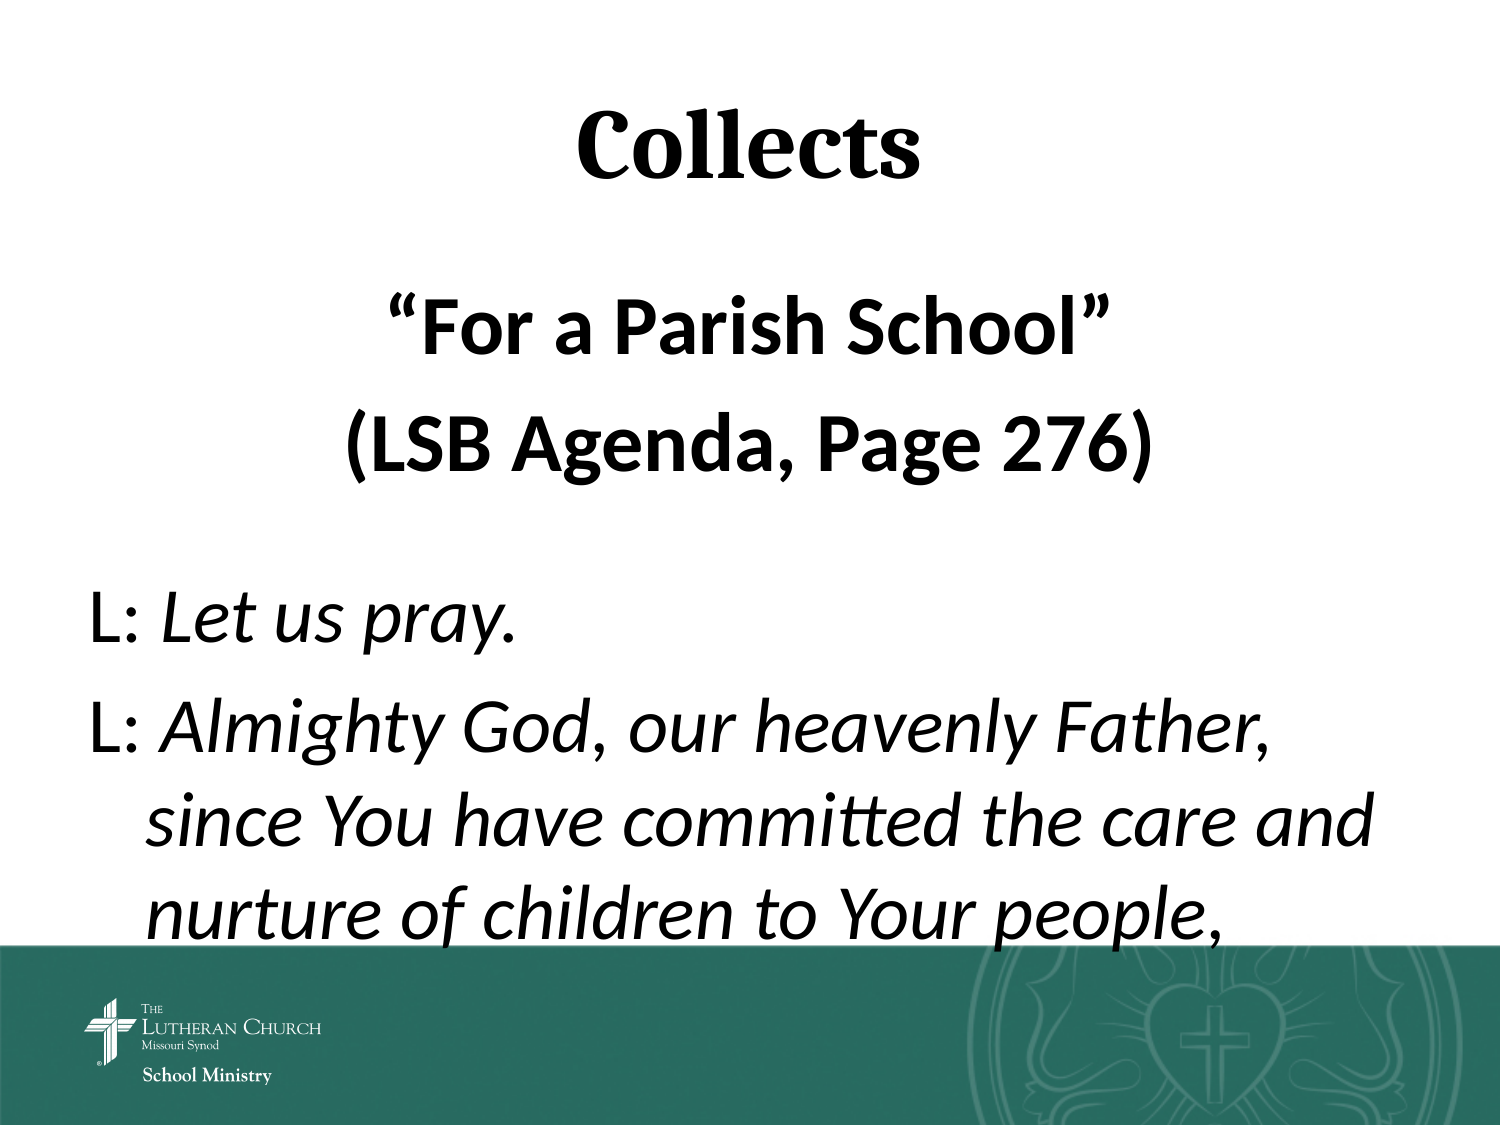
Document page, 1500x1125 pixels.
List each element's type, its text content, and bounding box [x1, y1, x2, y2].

title Collects [73, 45, 1428, 233]
list “For a Parish School” (LSB Agenda, Page 276) L: Let us pray. L: Almighty God, our heavenly Father, since You have committed the care and nurture of children to Your people, [73, 262, 1428, 975]
picture [0, 0, 1500, 1125]
